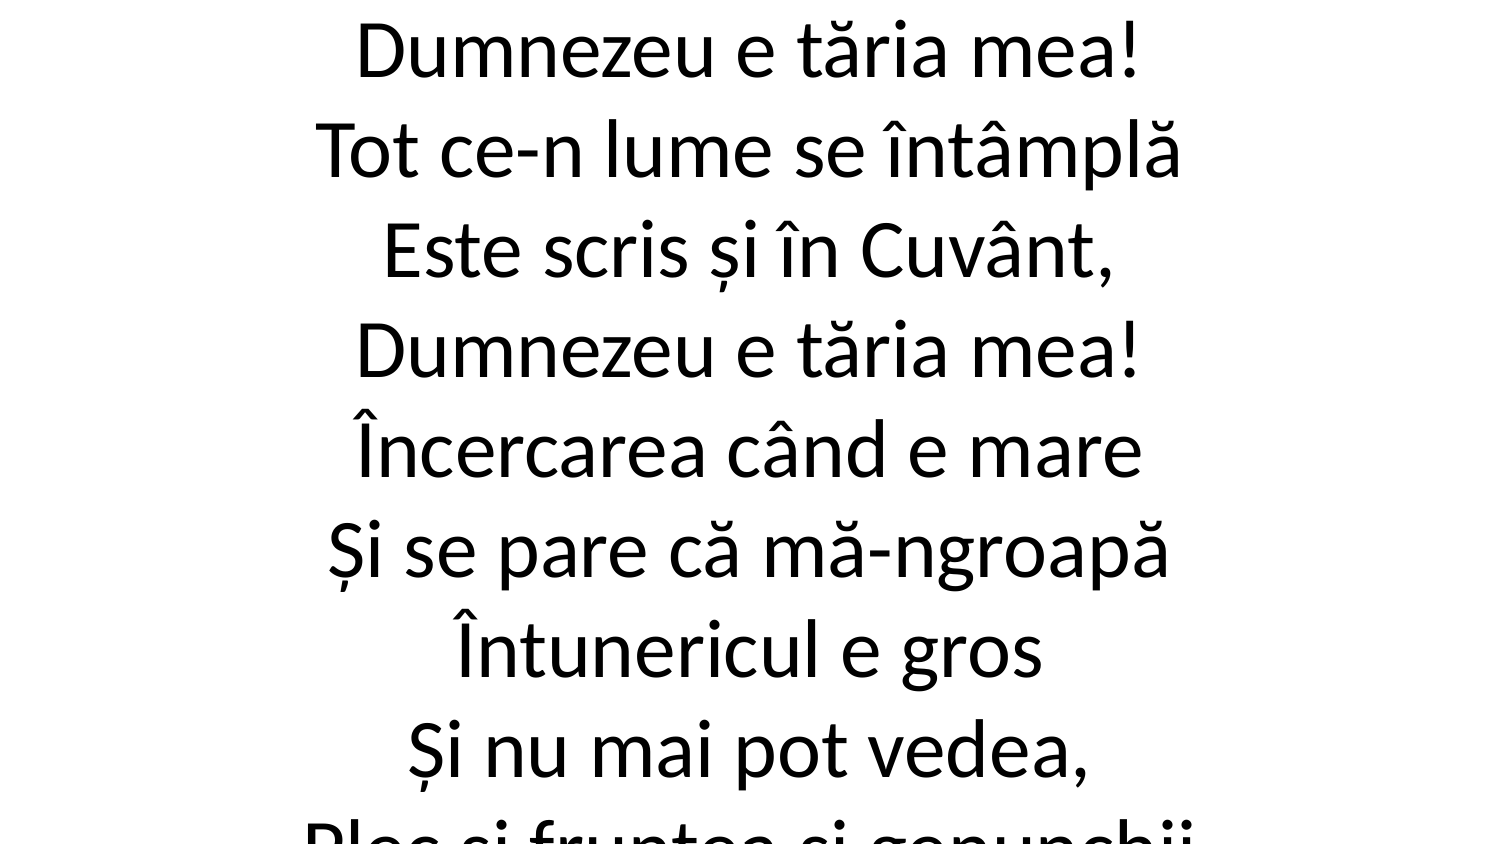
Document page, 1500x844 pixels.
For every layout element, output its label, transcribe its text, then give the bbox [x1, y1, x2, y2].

text_box Dumnezeu are putere Ca în cer și pe pământ, Dumnezeu e tăria mea! Tot ce-n lume se întâmplă Este scris și în Cuvânt, Dumnezeu e tăria mea! Încercarea când e mare Și se pare că mă-ngroapă Întunericul e gros Și nu mai pot vedea, Plec și fruntea și genunchii Dar înalț spre ceruri duhul: Dumnezeu e scăparea mea! [267, 0, 1233, 844]
